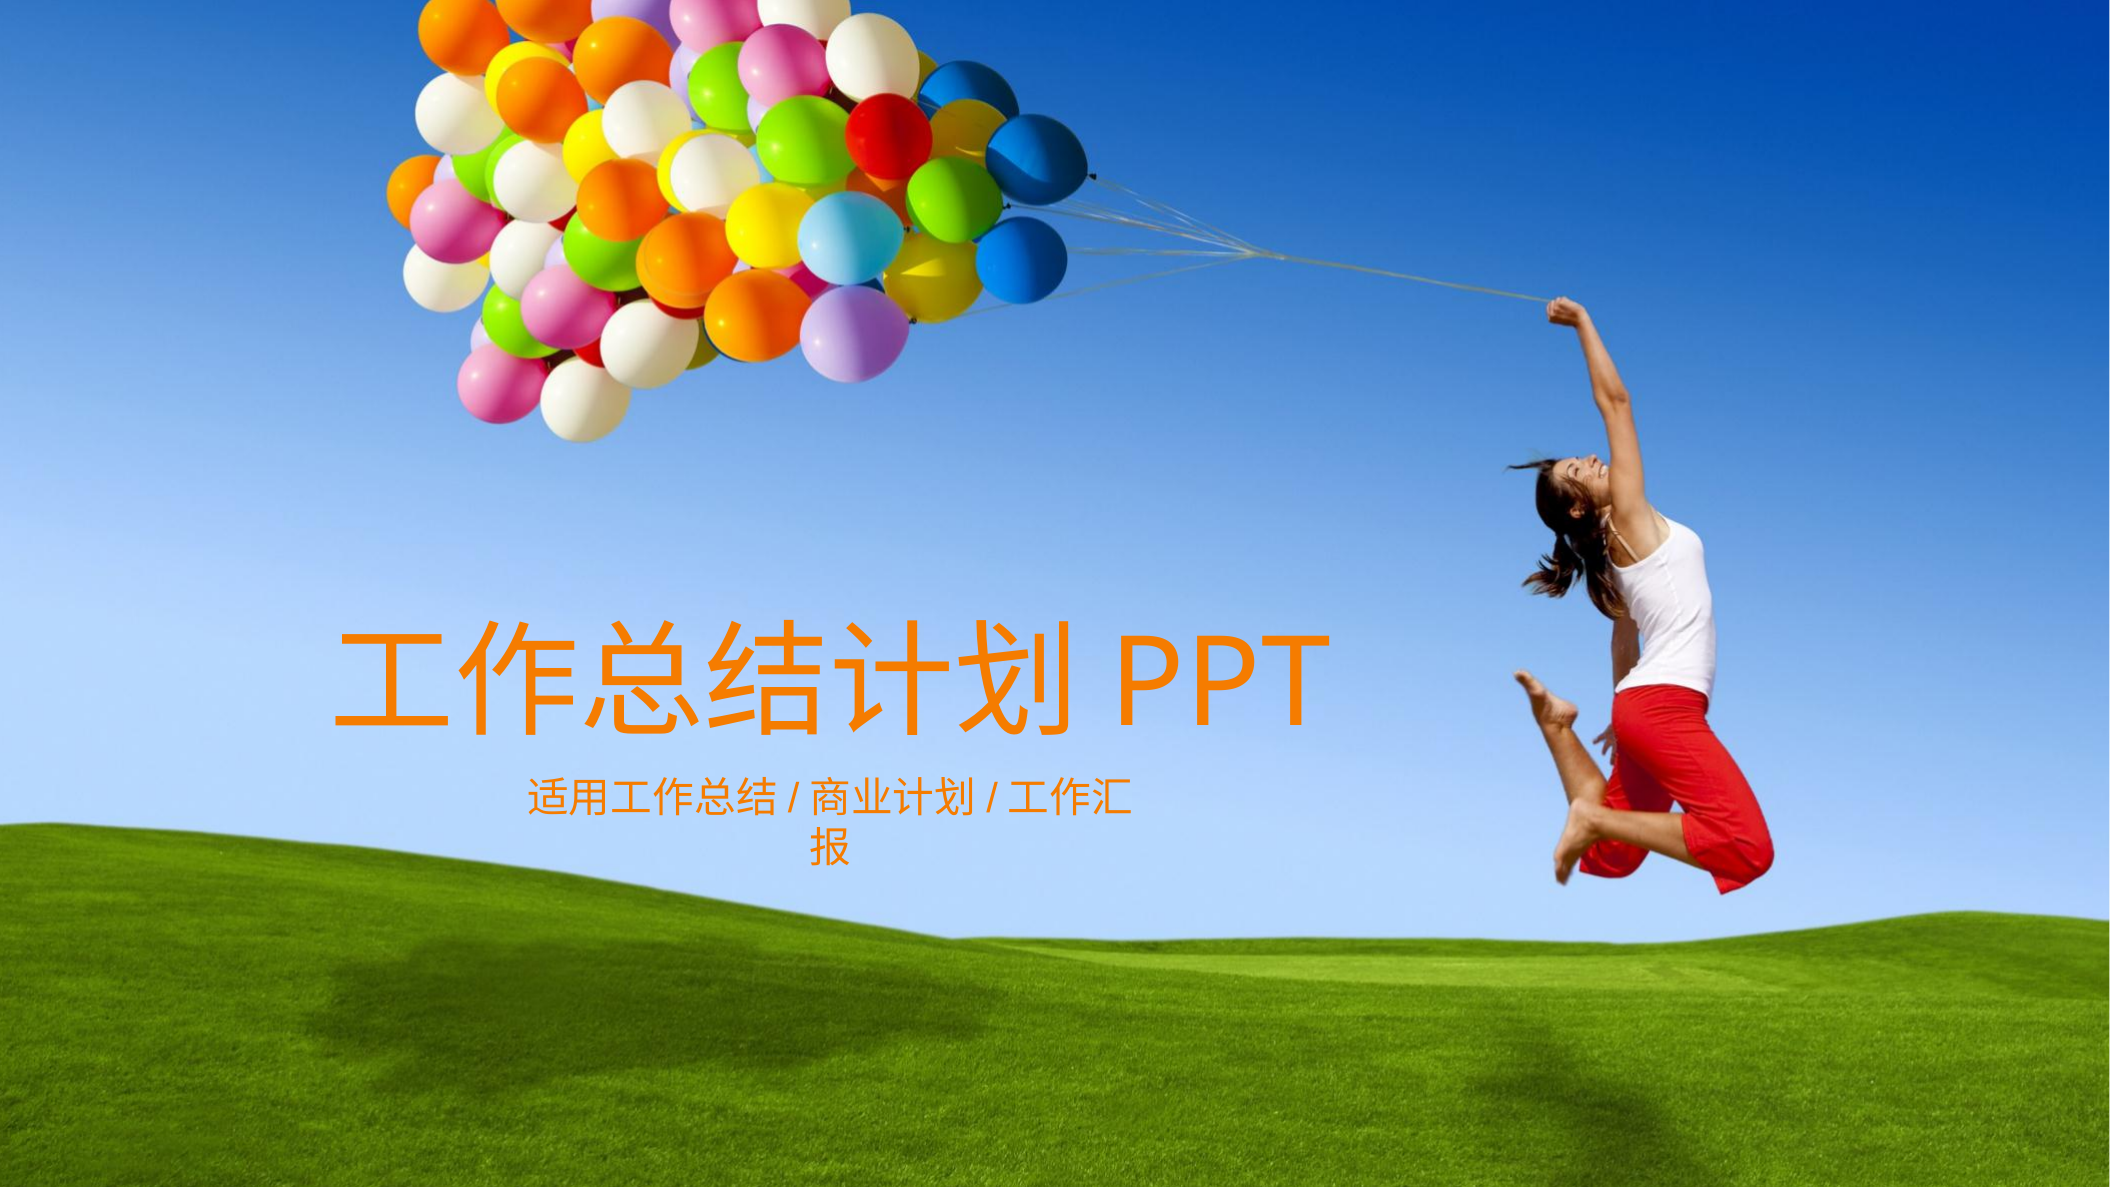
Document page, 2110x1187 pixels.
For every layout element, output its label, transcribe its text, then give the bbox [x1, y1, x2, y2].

text_box 适用工作总结/商业计划/工作汇报 [499, 763, 1161, 879]
text_box [0, 0, 2110, 1187]
text_box 工作总结计划PPT [239, 593, 1421, 758]
